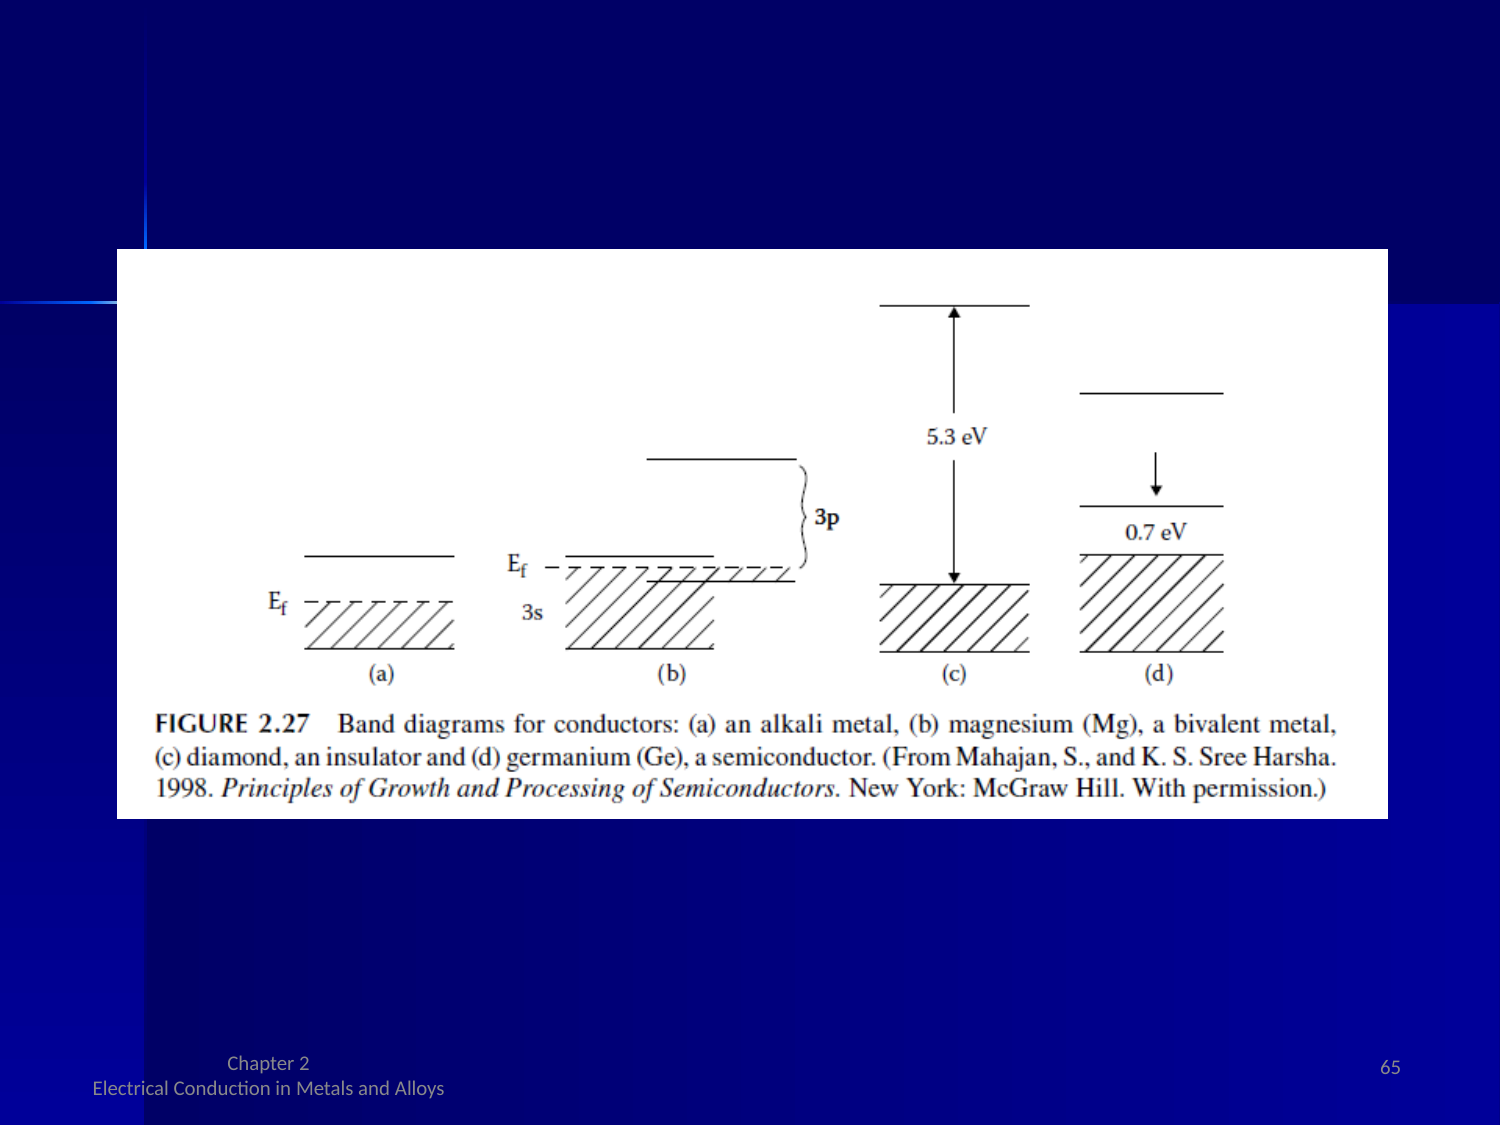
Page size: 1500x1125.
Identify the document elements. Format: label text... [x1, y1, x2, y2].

picture [116, 249, 1388, 819]
slide_number Chapter 2 Electrical Conduction in Metals and Alloys [74, 1037, 463, 1113]
